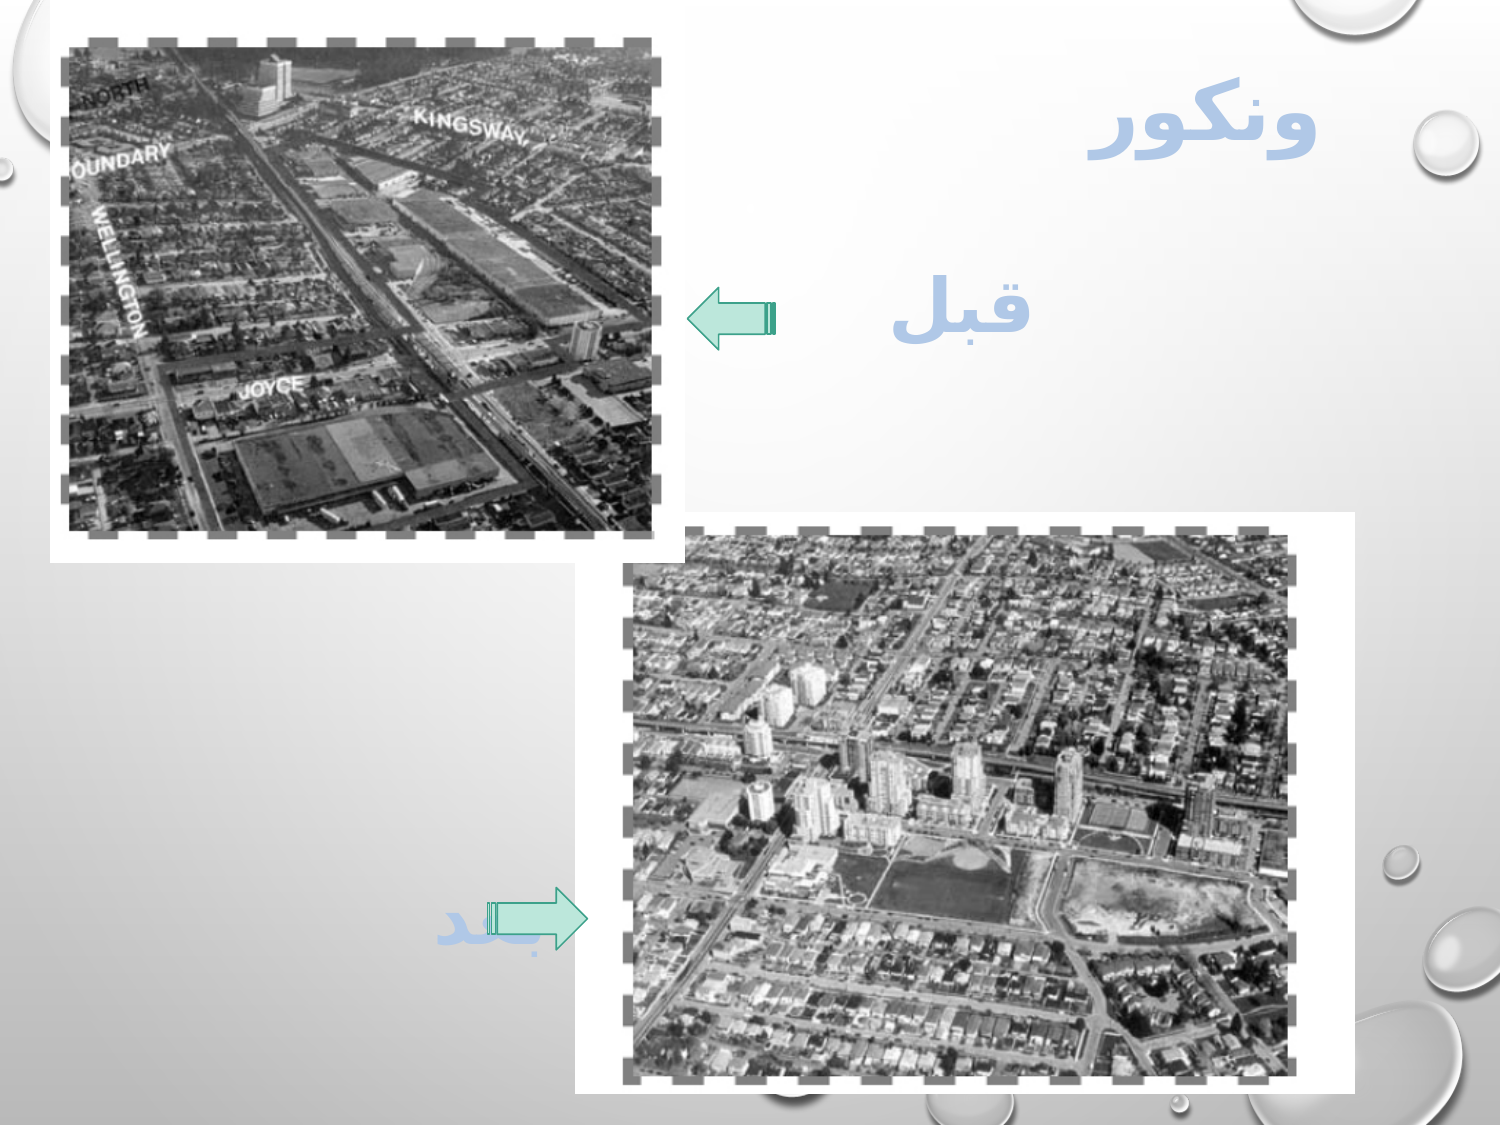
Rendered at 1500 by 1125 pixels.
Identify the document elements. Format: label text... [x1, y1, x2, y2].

text_box [689, 286, 776, 351]
text_box بعد [312, 862, 563, 968]
text_box قبل [800, 249, 1050, 355]
text_box ونکور [1012, 50, 1338, 165]
text_box [491, 886, 568, 951]
picture [0, 0, 1500, 1125]
